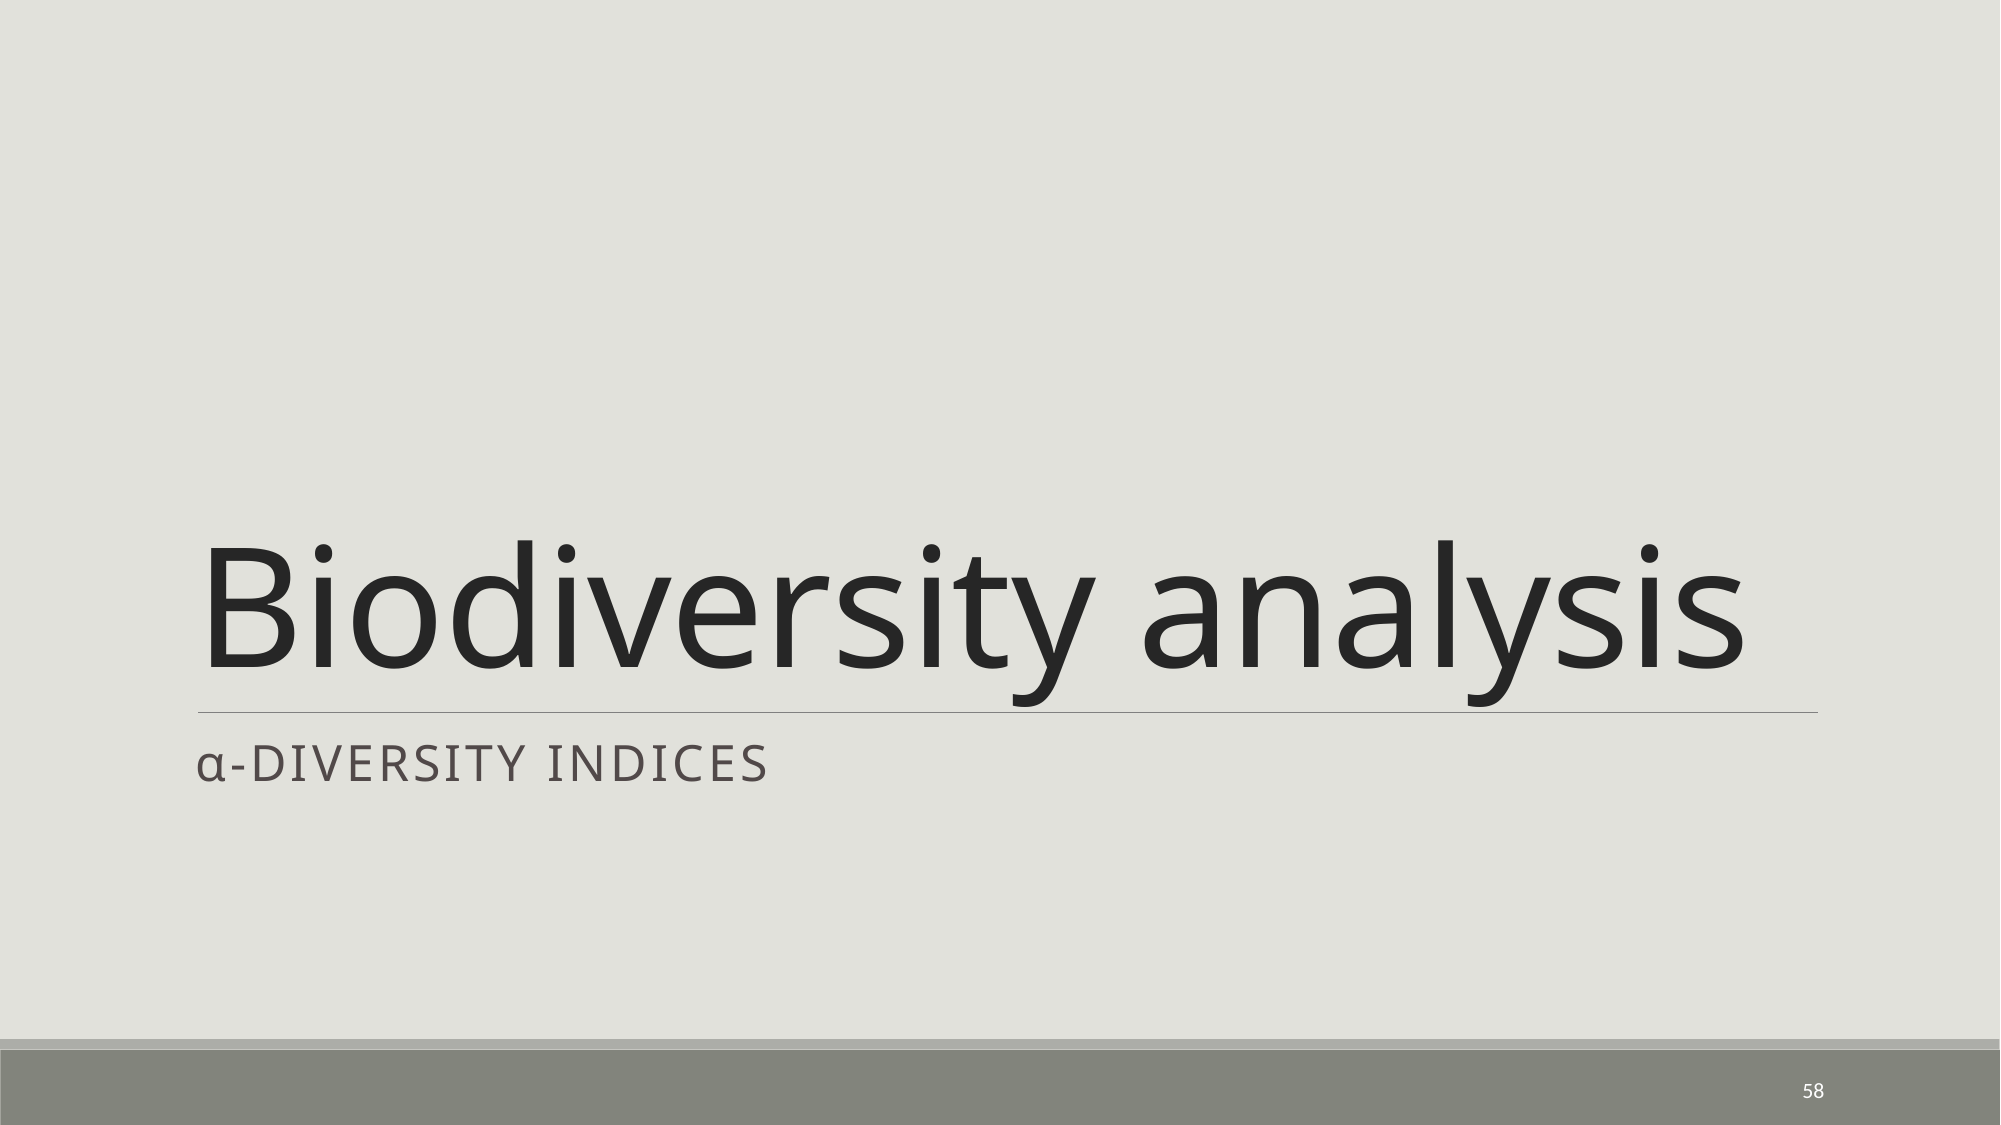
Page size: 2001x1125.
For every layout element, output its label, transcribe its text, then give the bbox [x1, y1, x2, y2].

title Biodiversity analysis [180, 124, 1830, 710]
list α-Diversity indices [180, 730, 1830, 918]
slide_number 58 [1624, 1059, 1840, 1120]
